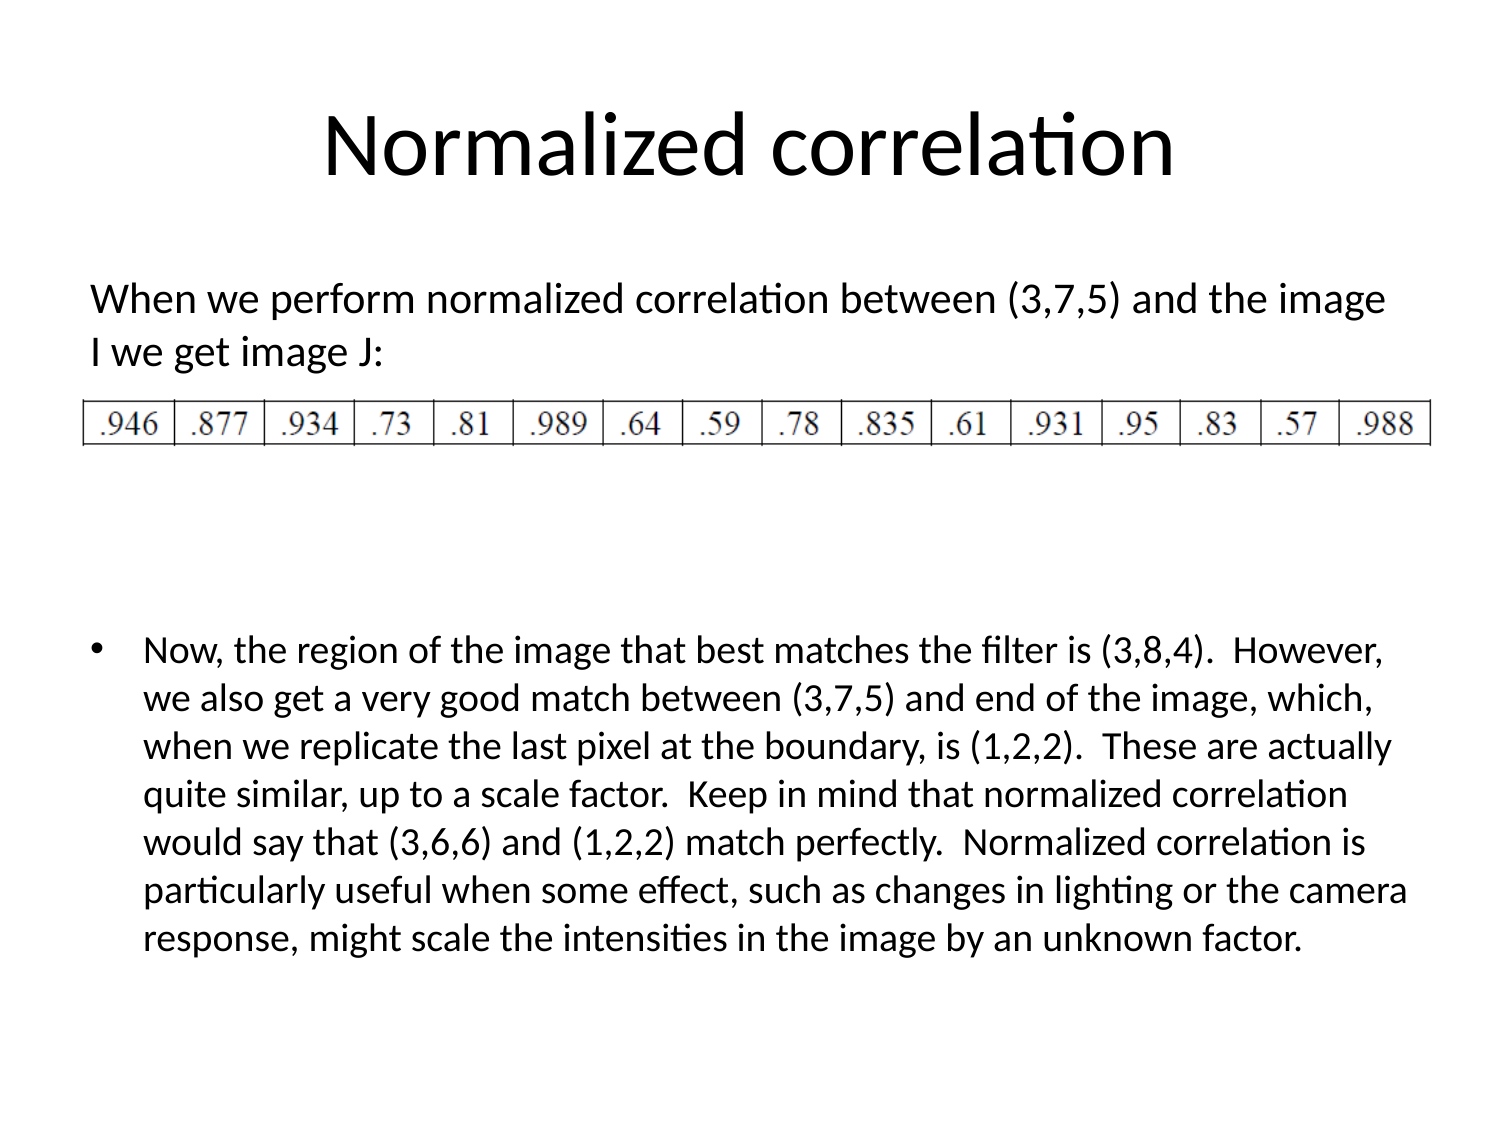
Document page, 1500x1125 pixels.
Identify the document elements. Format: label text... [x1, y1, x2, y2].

picture [74, 387, 1465, 476]
title Normalized correlation [75, 45, 1425, 233]
list When we perform normalized correlation between (3,7,5) and the image I we get image J: Now, the region of the image that best matches the filter is (3,8,4). However, we also get a very good match between (3,7,5) and end of the image, which, when we replicate the last pixel at the boundary, is (1,2,2). These are actually quite similar, up to a scale factor. Keep in mind that normalized correlation would say that (3,6,6) and (1,2,2) match perfectly. Normalized correlation is particularly useful when some effect, such as changes in lighting or the camera response, might scale the intensities in the image by an unknown factor. [75, 262, 1425, 386]
list When we perform normalized correlation between (3,7,5) and the image I we get image J: Now, the region of the image that best matches the filter is (3,8,4). However, we also get a very good match between (3,7,5) and end of the image, which, when we replicate the last pixel at the boundary, is (1,2,2). These are actually quite similar, up to a scale factor. Keep in mind that normalized correlation would say that (3,6,6) and (1,2,2) match perfectly. Normalized correlation is particularly useful when some effect, such as changes in lighting or the camera response, might scale the intensities in the image by an unknown factor. [75, 484, 1425, 1005]
